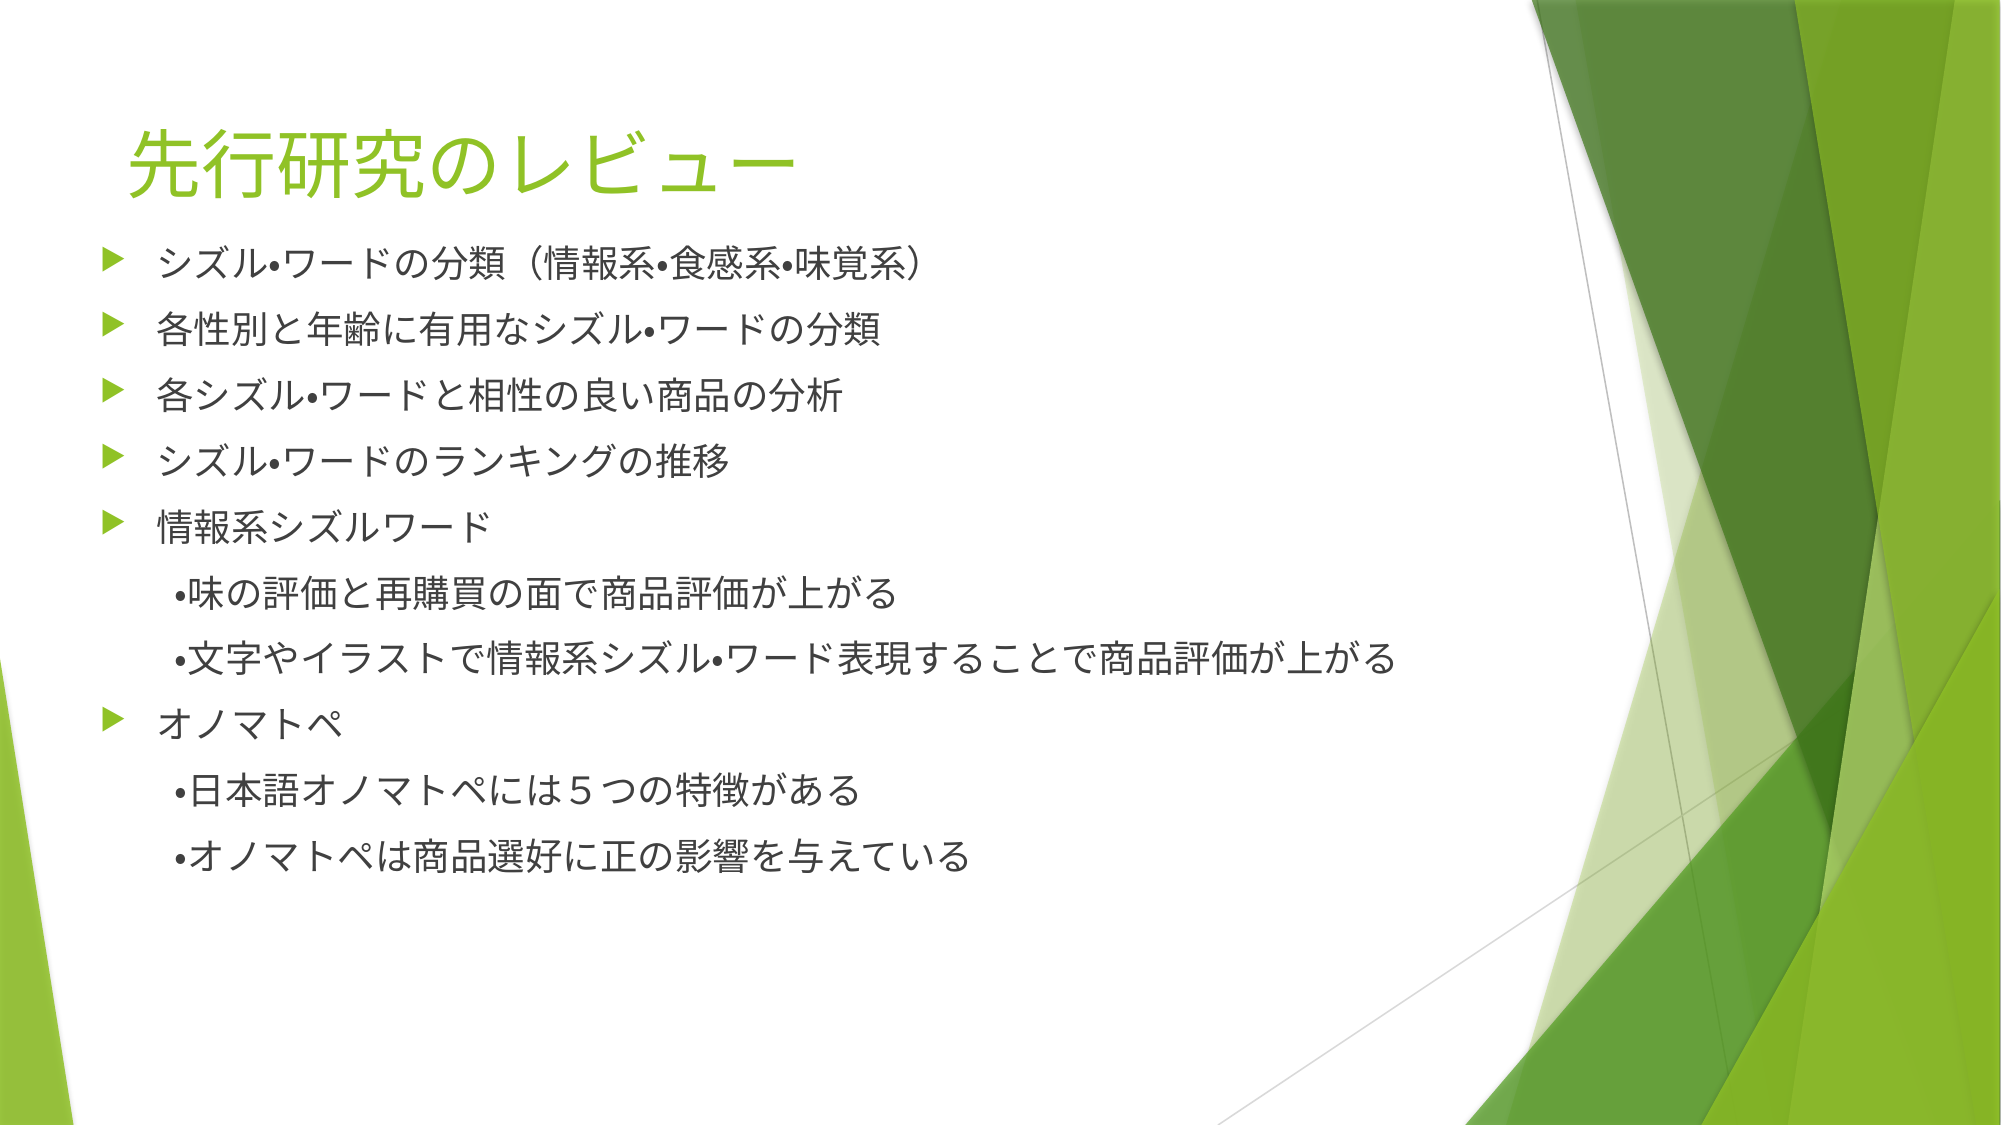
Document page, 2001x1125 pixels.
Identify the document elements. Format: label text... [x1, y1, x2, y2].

list シズル・ワードの分類（情報系・食感系・味覚系） 各性別と年齢に有用なシズル・ワードの分類 各シズル・ワードと相性の良い商品の分析 シズル・ワードのランキングの推移 情報系シズルワード ・味の評価と再購買の面で商品評価が上がる ・文字やイラストで情報系シズル・ワード表現することで商品評価が上がる オノマトペ ・日本語オノマトペには５つの特徴がある ・オノマトペは商品選好に正の影響を与えている [84, 232, 1760, 1125]
title 先行研究のレビュー [111, 110, 1522, 232]
